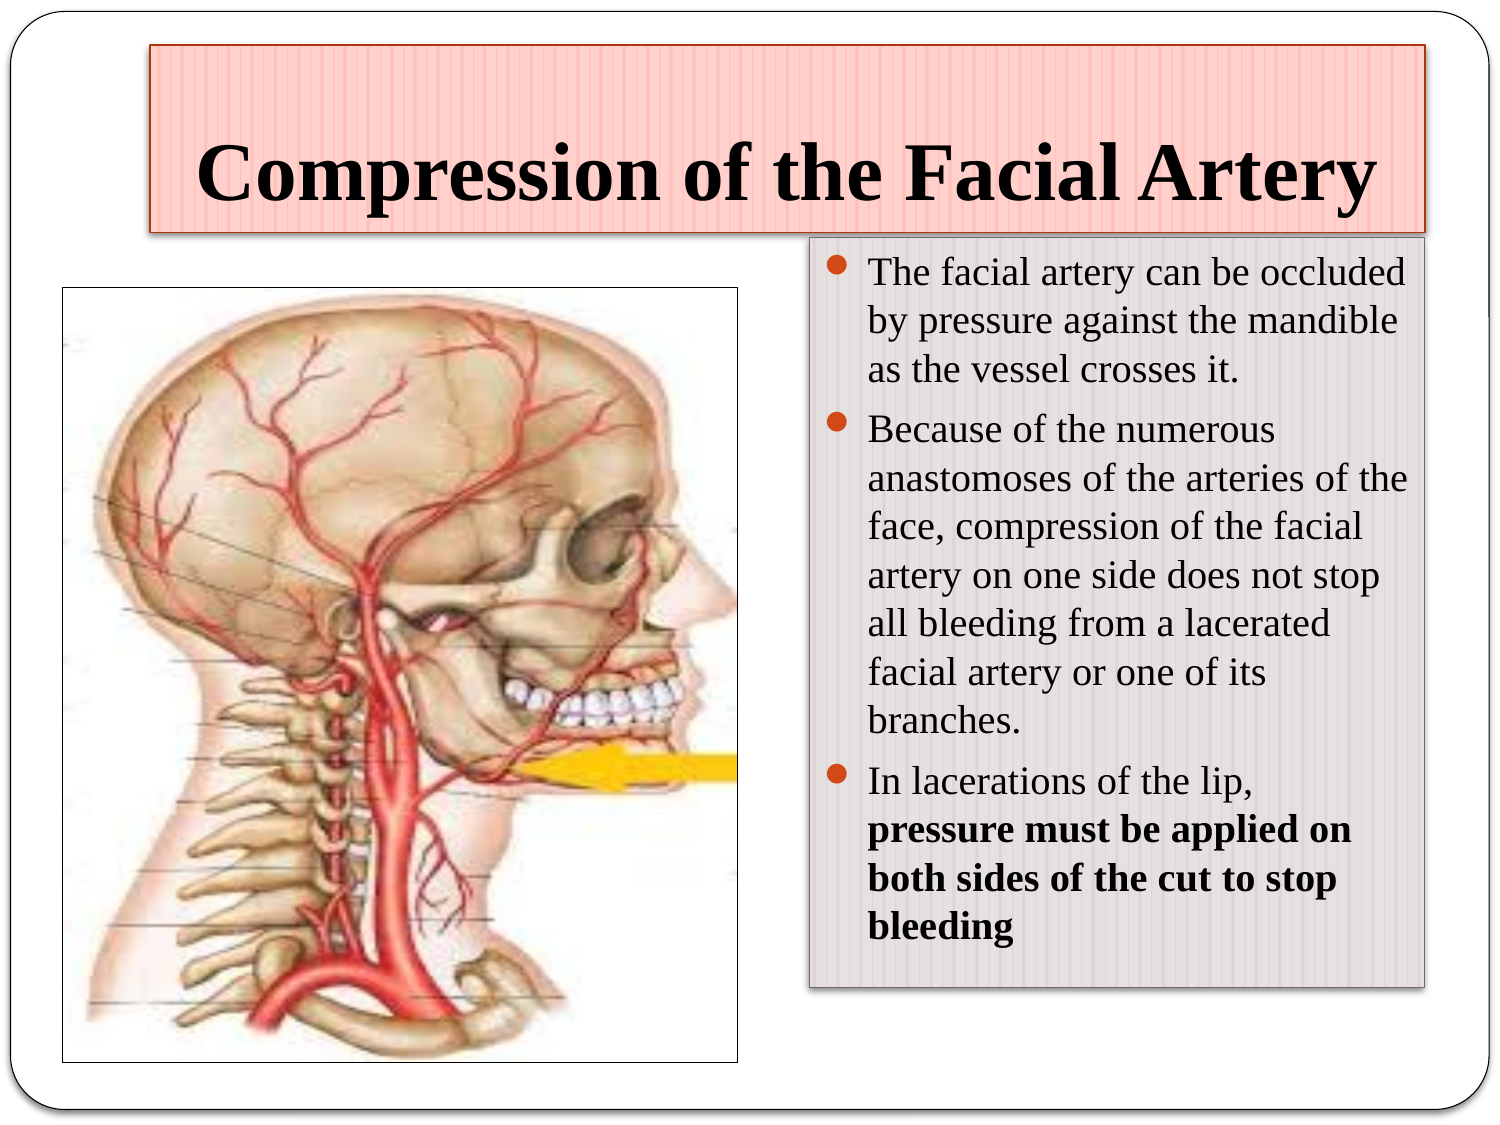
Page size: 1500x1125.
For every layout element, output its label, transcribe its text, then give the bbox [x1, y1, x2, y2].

list The facial artery can be occluded by pressure against the mandible as the vessel crosses it. Because of the numerous anastomoses of the arteries of the face, compression of the facial artery on one side does not stop all bleeding from a lacerated facial artery or one of its branches. In lacerations of the lip, pressure must be applied on both sides of the cut to stop bleeding [809, 237, 1425, 988]
title Compression of the Facial Artery [149, 44, 1426, 233]
picture [62, 287, 738, 1063]
